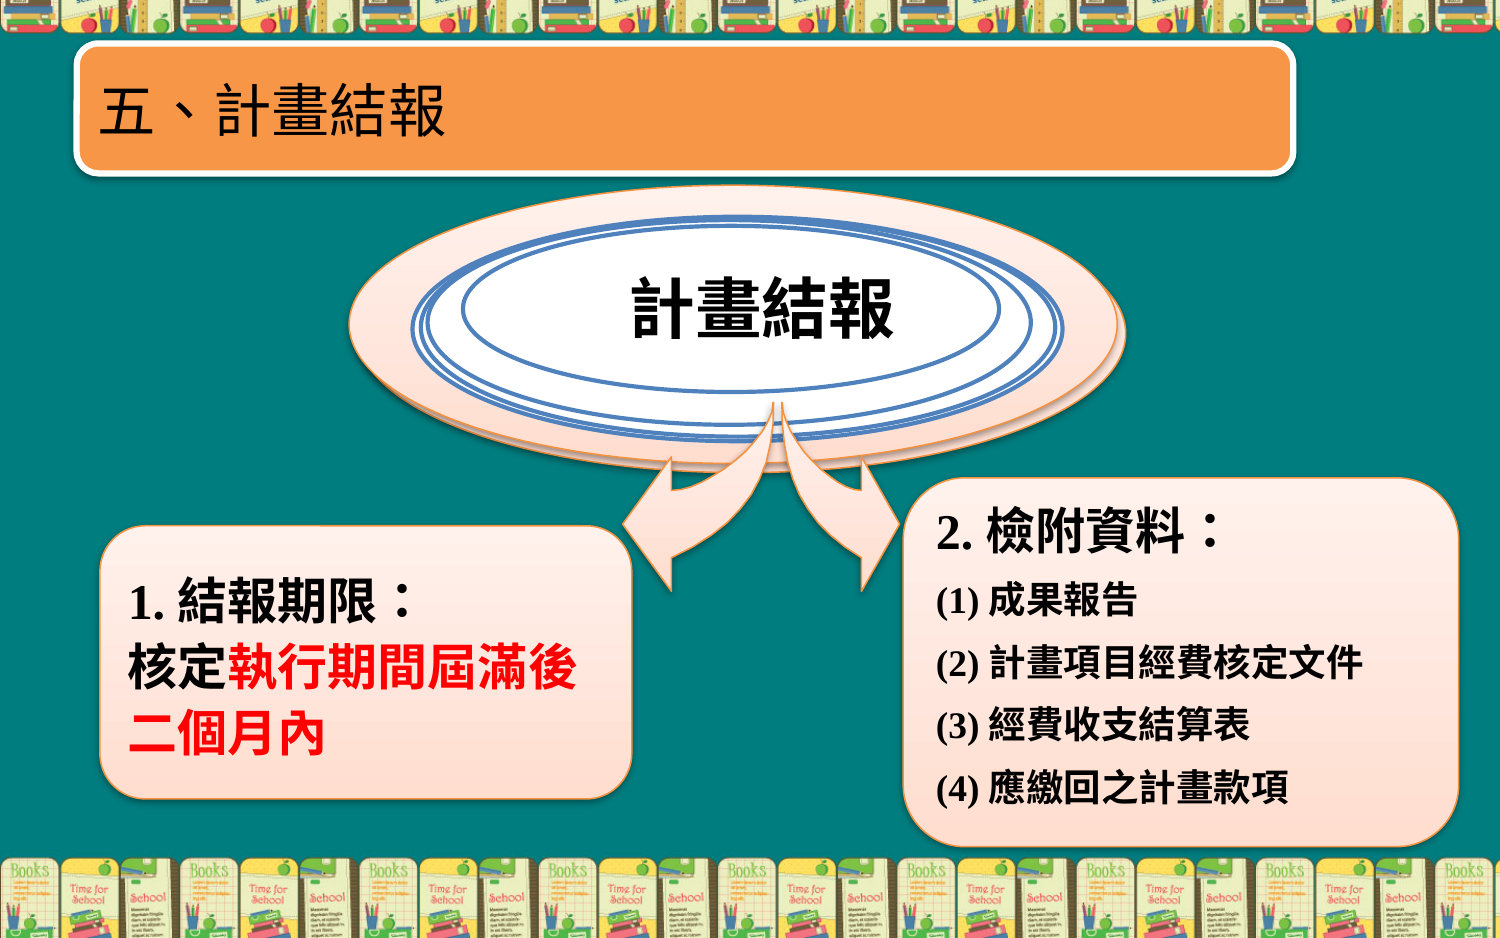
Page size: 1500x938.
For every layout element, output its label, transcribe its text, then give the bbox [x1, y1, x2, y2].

text_box 1.結報期限： 核定執行期間屆滿後 二個月內 [99, 524, 633, 800]
text_box 五、計畫結報 [82, 67, 1087, 152]
picture [0, 0, 1500, 938]
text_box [412, 216, 1063, 442]
text_box [73, 40, 1297, 177]
text_box 2.檢附資料： (1)成果報告 (2)計畫項目經費核定文件 (3)經費收支結算表 (4)應繳回之計畫款項 [902, 477, 1460, 848]
text_box [621, 480, 760, 593]
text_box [348, 184, 1126, 473]
text_box [792, 480, 900, 593]
